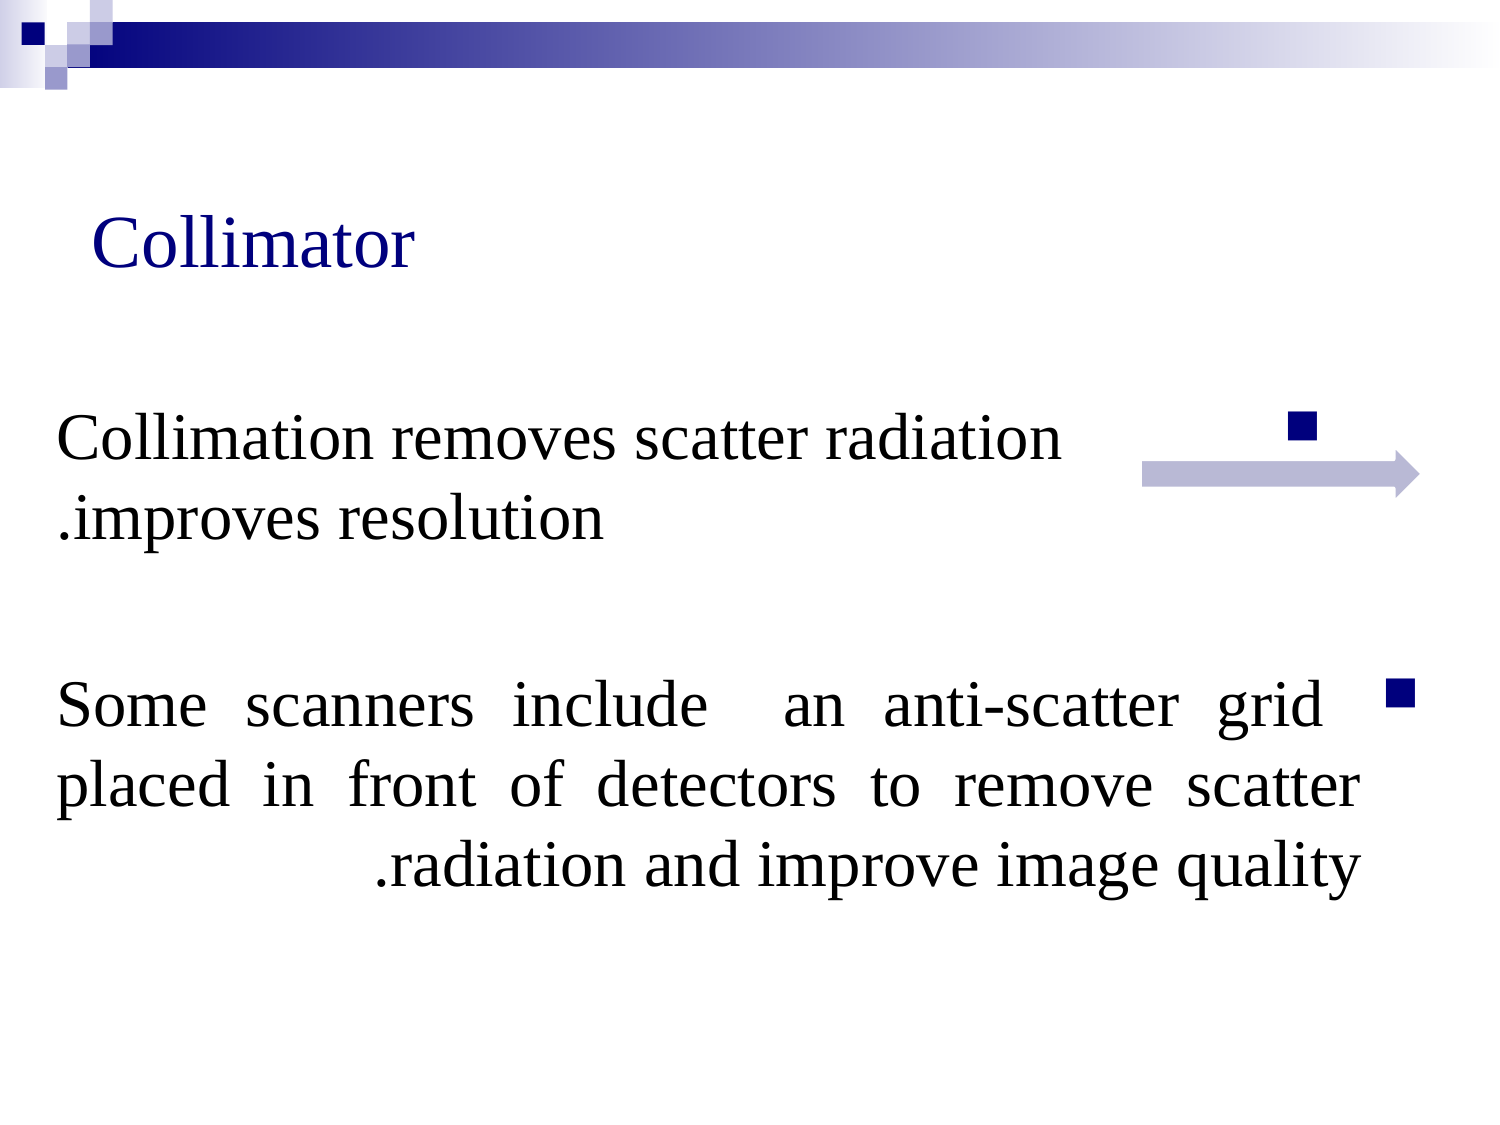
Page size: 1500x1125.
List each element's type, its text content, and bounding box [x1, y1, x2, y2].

text_box [1137, 442, 1426, 506]
list Collimation removes scatter radiation improves resolution. Some scanners include an anti-scatter grid placed in front of detectors to remove scatter radiation and improve image quality. [41, 385, 1436, 1106]
title Collimator [76, 125, 1427, 351]
